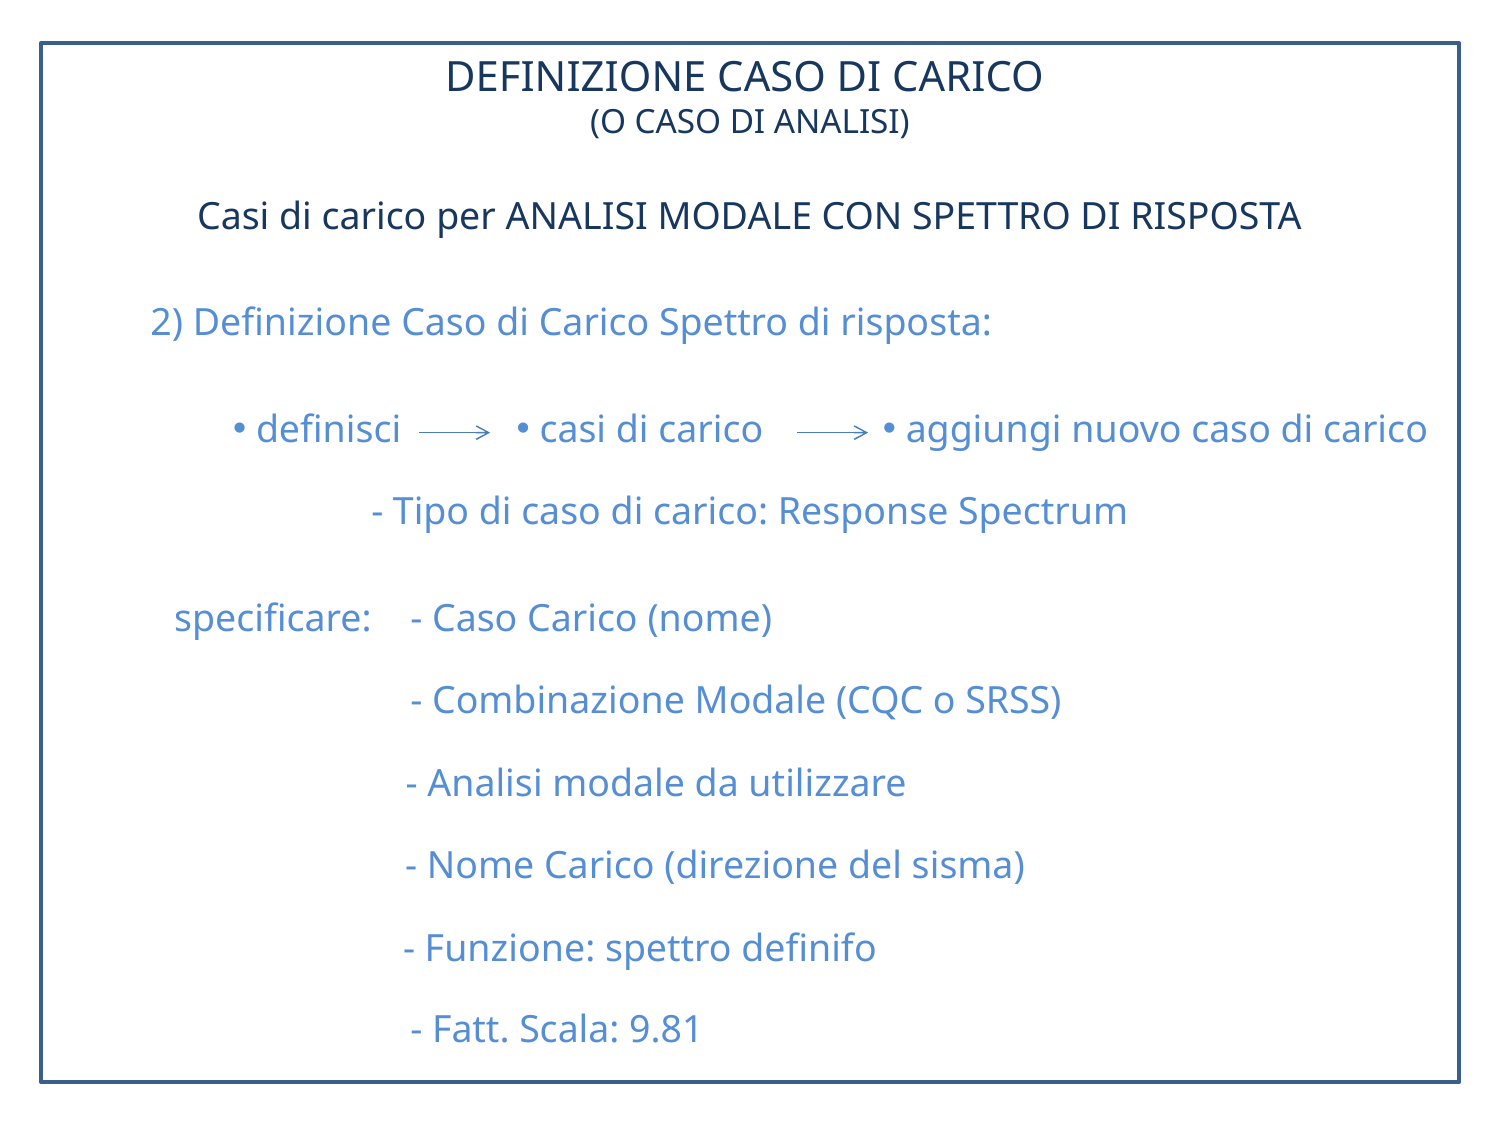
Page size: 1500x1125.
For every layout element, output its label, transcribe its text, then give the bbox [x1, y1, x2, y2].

text_box Casi di carico per ANALISI MODALE CON SPETTRO DI RISPOSTA [182, 184, 1318, 245]
text_box - Nome Carico (direzione del sisma) [390, 834, 1135, 894]
text_box - Fatt. Scala: 9.81 [395, 997, 1140, 1058]
text_box - Tipo di caso di carico: Response Spectrum [356, 479, 1144, 540]
text_box definisci [218, 397, 443, 457]
text_box specificare: [159, 586, 395, 646]
text_box aggiungi nuovo caso di carico [868, 397, 1459, 457]
text_box DEFINIZIONE CASO DI CARICO (O CASO DI ANALISI) [41, 42, 1459, 148]
text_box - Combinazione Modale (CQC o SRSS) [395, 668, 1140, 729]
text_box 2) Definizione Caso di Carico Spettro di risposta: [135, 290, 1353, 351]
text_box casi di carico [501, 397, 798, 457]
text_box [39, 41, 1461, 1084]
text_box - Caso Carico (nome) [395, 586, 857, 646]
text_box - Analisi modale da utilizzare [390, 751, 1135, 812]
text_box - Funzione: spettro definifo [388, 916, 1133, 977]
